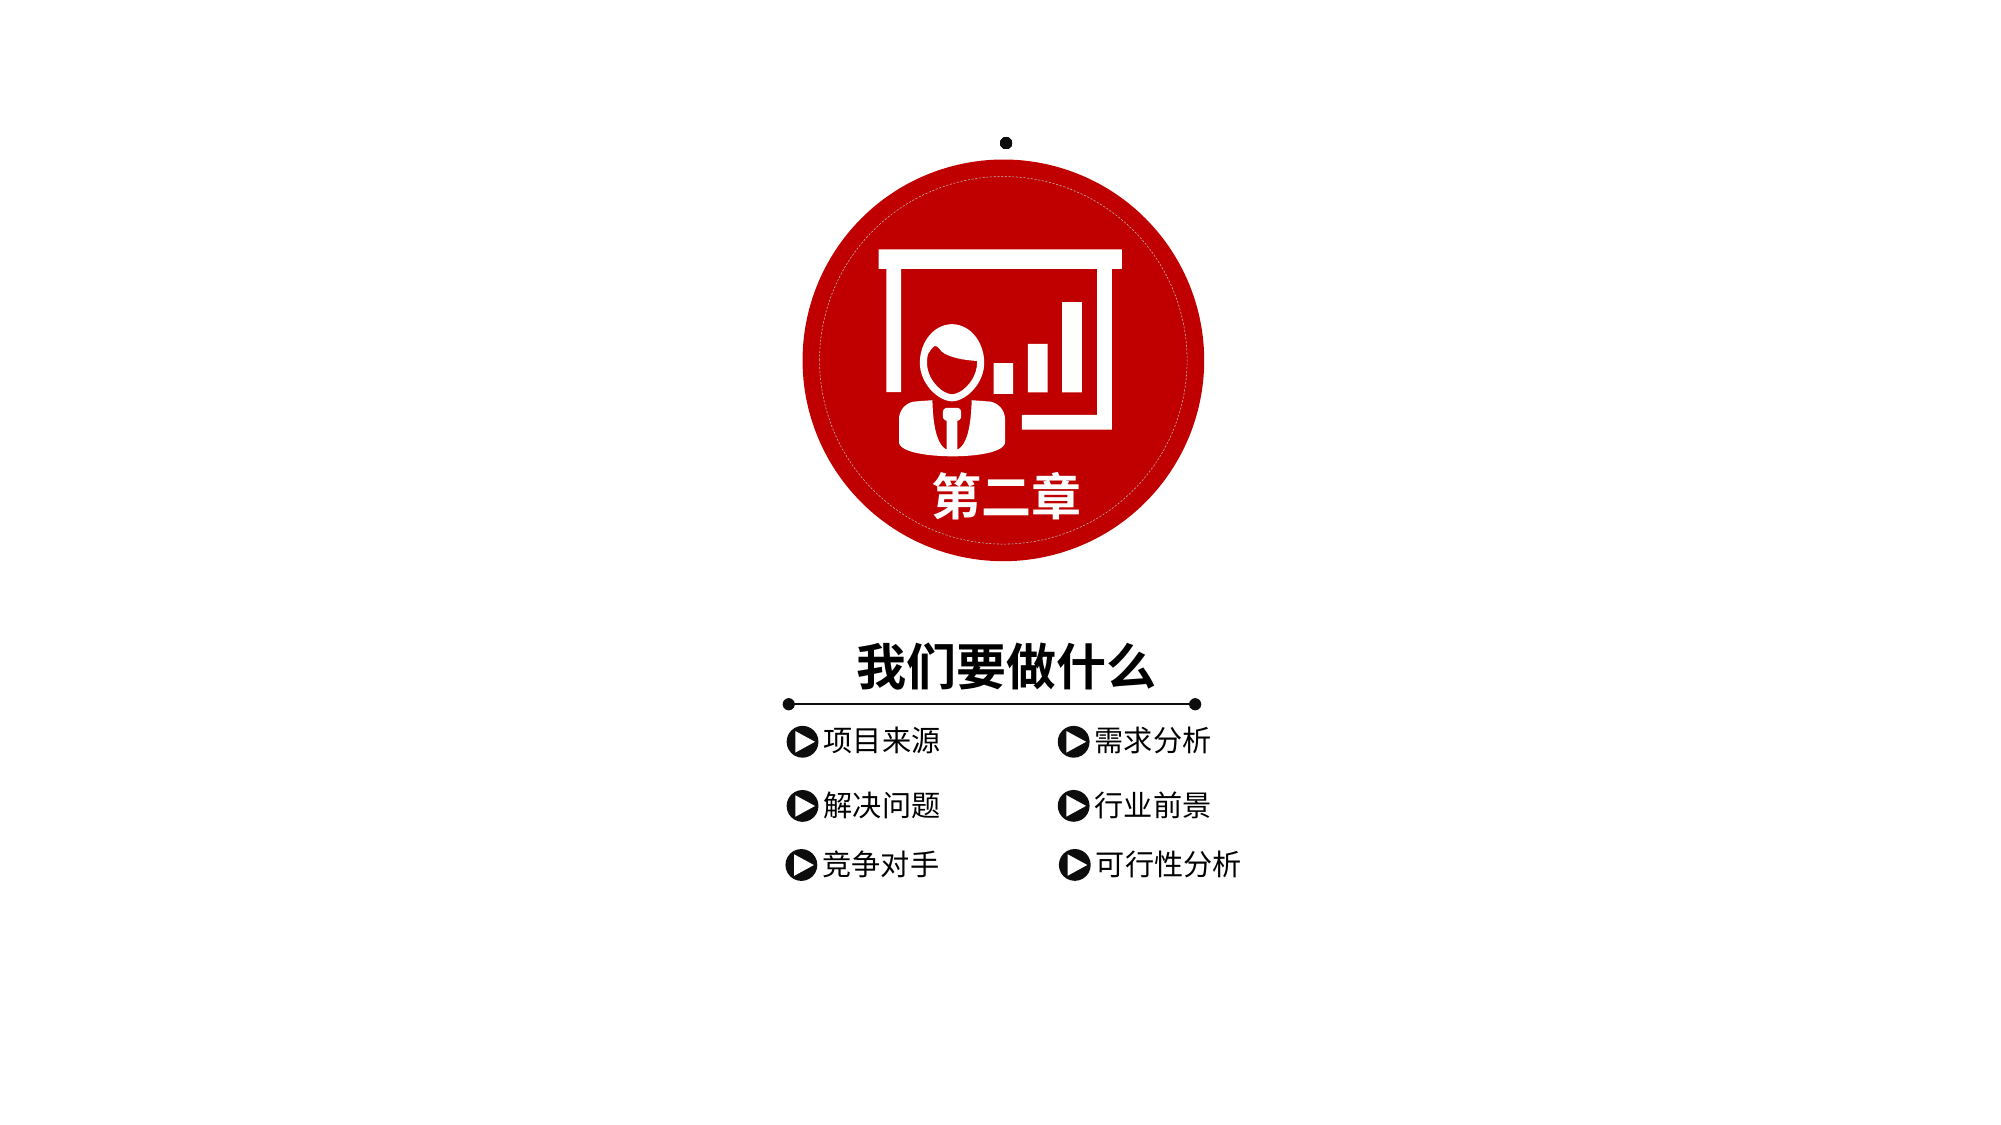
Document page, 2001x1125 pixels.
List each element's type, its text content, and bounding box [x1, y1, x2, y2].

text_box [878, 249, 1122, 430]
text_box [998, 135, 1015, 152]
text_box 第二章 [1073, 456, 1202, 534]
text_box 第二章 [811, 456, 940, 534]
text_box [788, 786, 1025, 823]
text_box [1059, 786, 1296, 823]
text_box [817, 174, 1190, 547]
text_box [1060, 845, 1297, 882]
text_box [1059, 722, 1296, 759]
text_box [787, 845, 1024, 882]
text_box [899, 400, 1006, 457]
text_box [898, 534, 1109, 564]
text_box [800, 157, 1207, 456]
text_box 我们要做什么 [811, 626, 1202, 703]
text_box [788, 722, 1025, 759]
